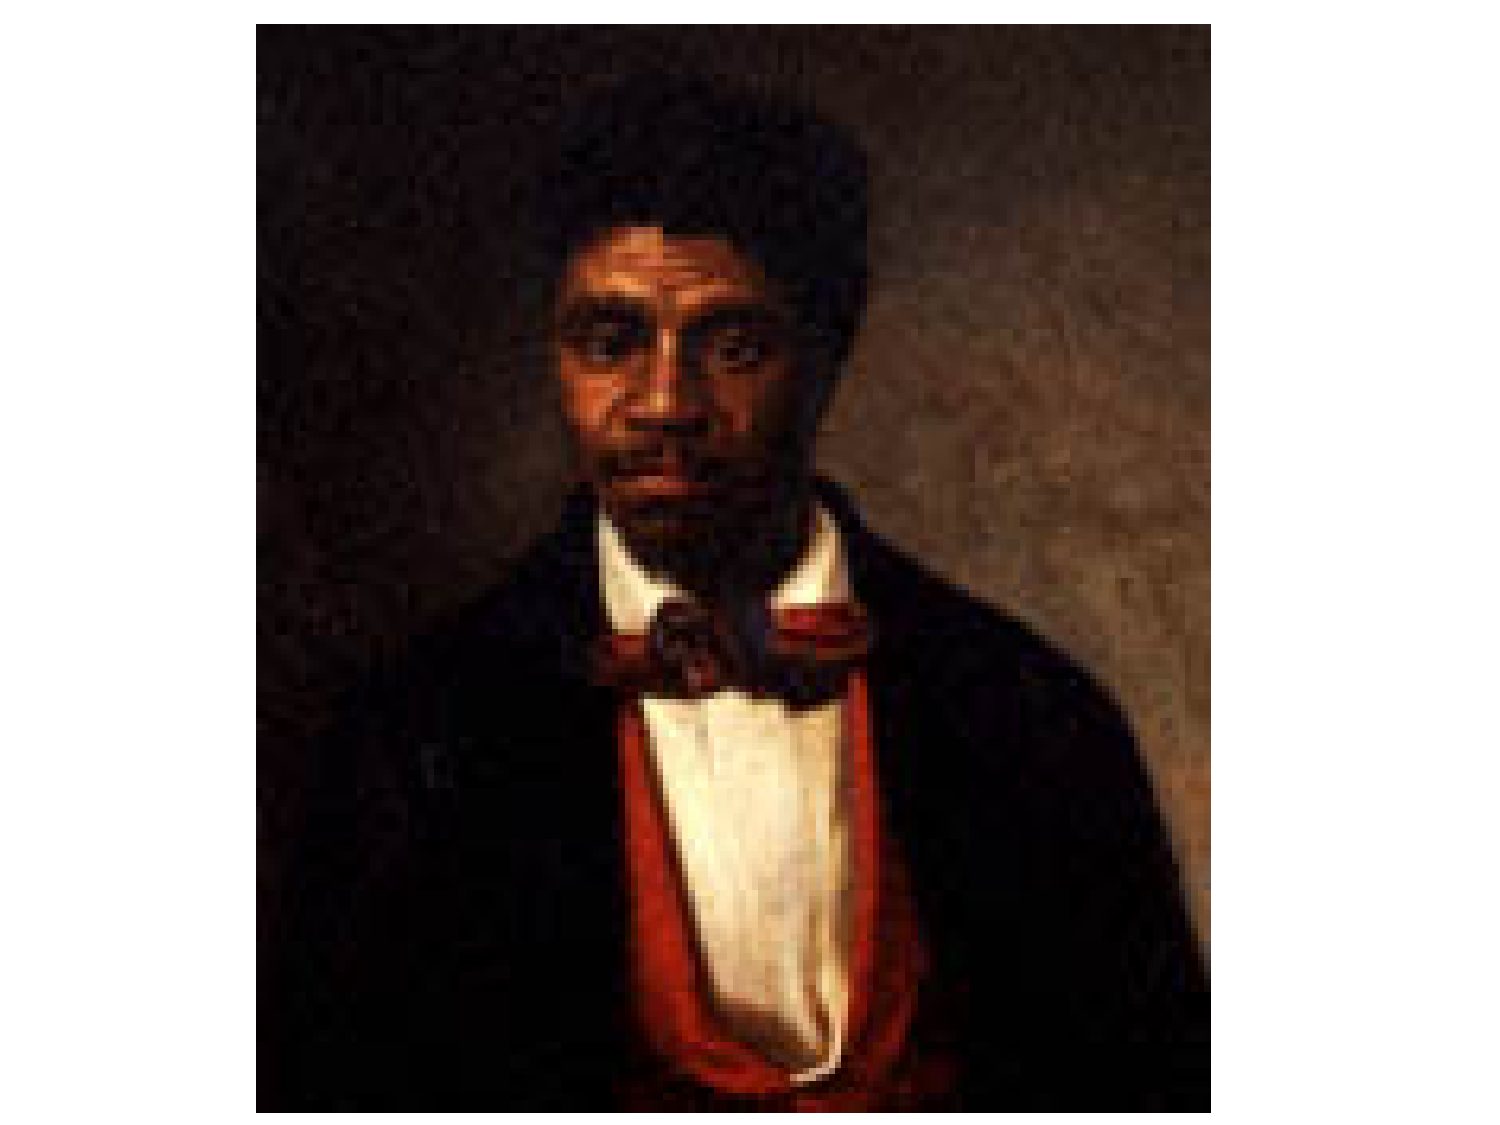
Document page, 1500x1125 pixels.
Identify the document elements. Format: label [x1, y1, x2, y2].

picture [256, 24, 1212, 1113]
